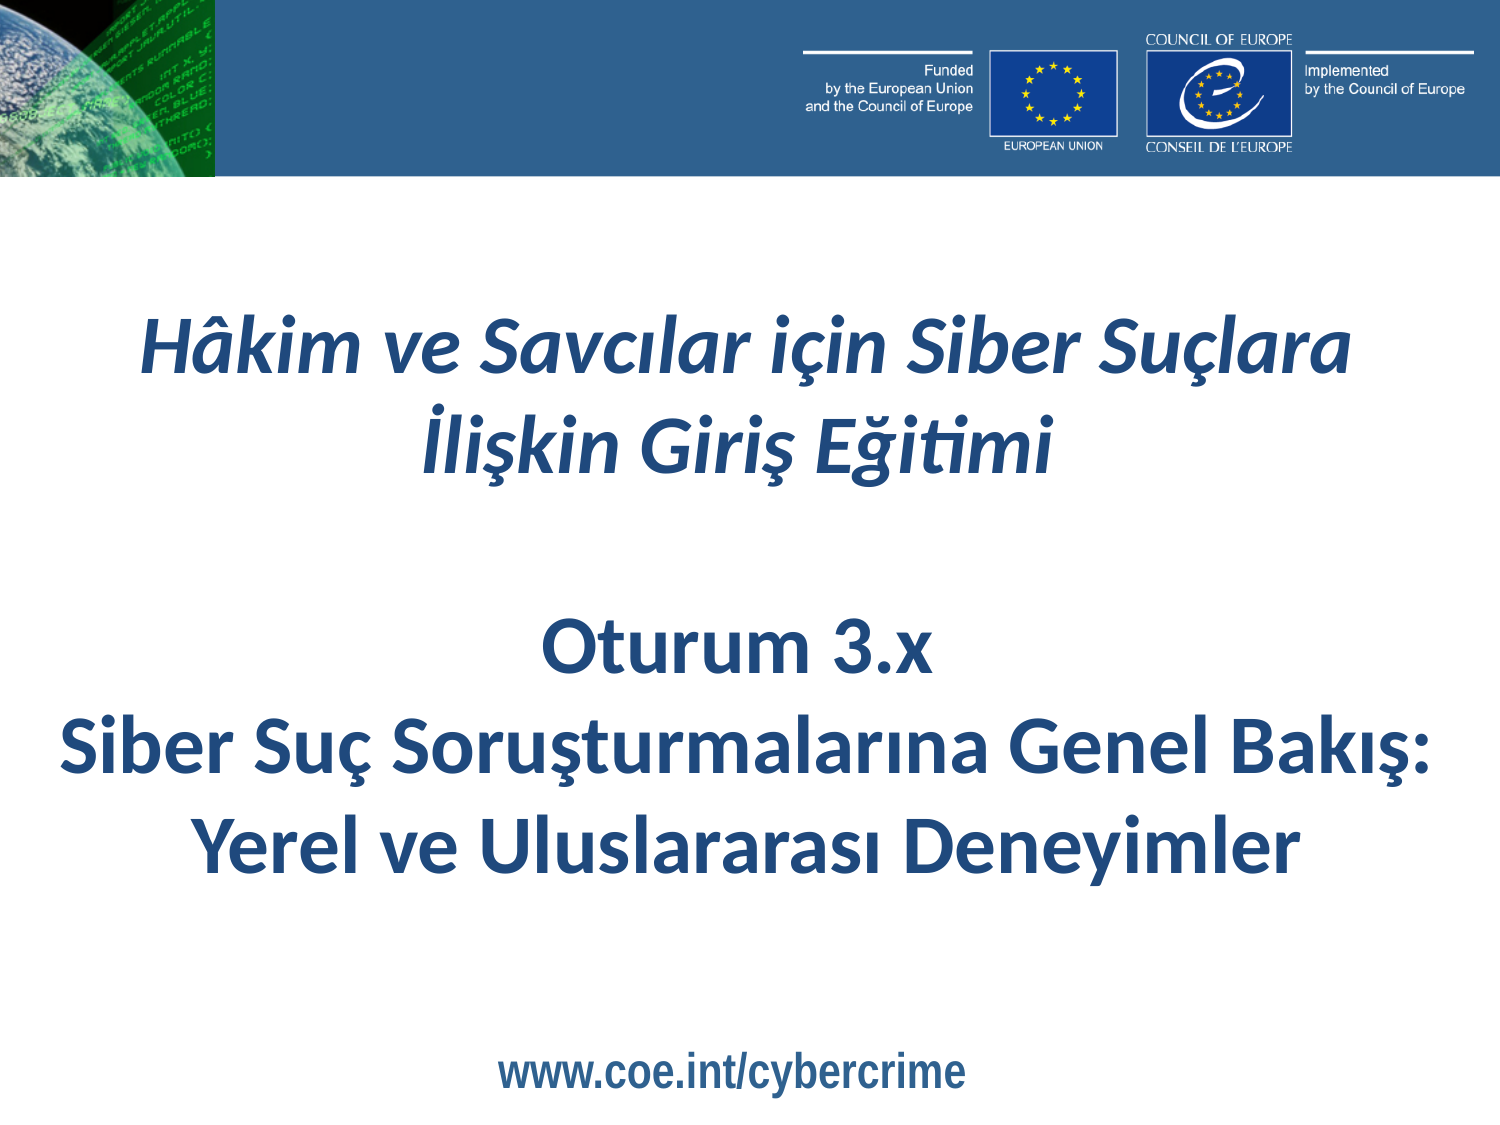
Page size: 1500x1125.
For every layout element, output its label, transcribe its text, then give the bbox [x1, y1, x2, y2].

text_box [217, 0, 1500, 178]
text_box www.coe.int/cybercrime [483, 1030, 982, 1106]
picture [0, 0, 215, 177]
picture [803, 34, 1475, 152]
text_box Hâkim ve Savcılar için Siber Suçlara İlişkin Giriş Eğitimi Oturum 3.x Siber Suç Soruşturmalarına Genel Bakış: Yerel ve Uluslararası Deneyimler [29, 283, 1465, 898]
